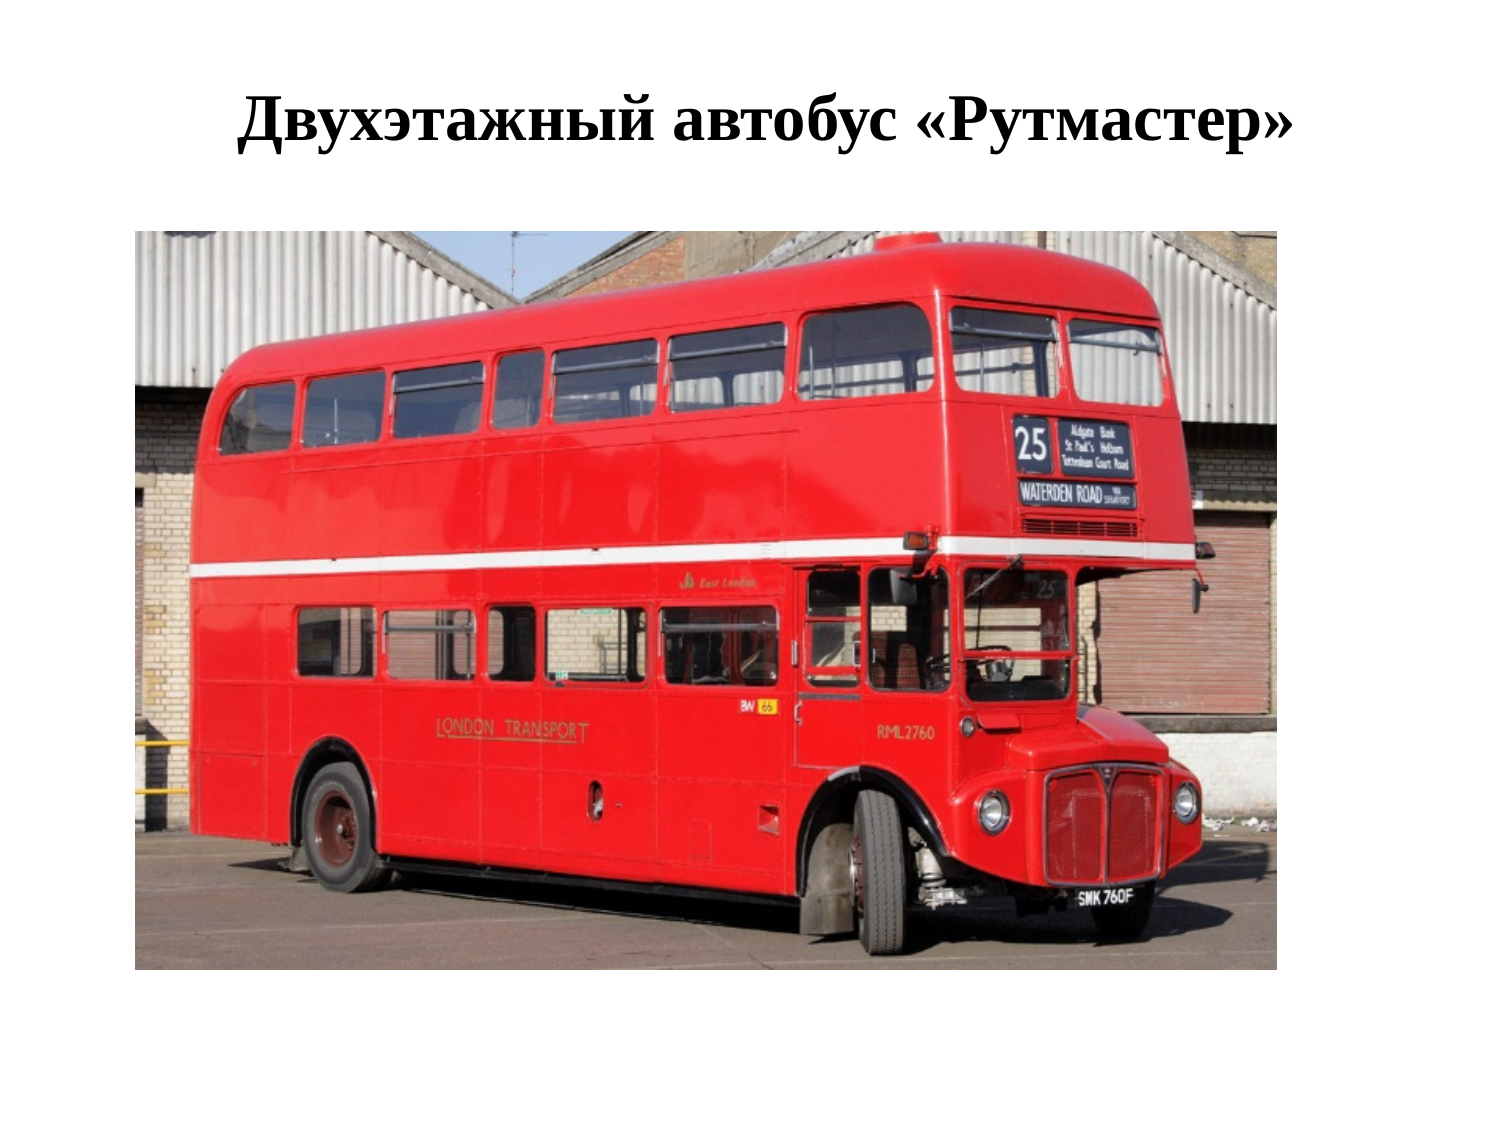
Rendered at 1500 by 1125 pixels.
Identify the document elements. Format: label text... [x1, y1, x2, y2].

text_box Двухэтажный автобус «Рутмастер» [222, 66, 1313, 161]
picture [135, 231, 1277, 970]
